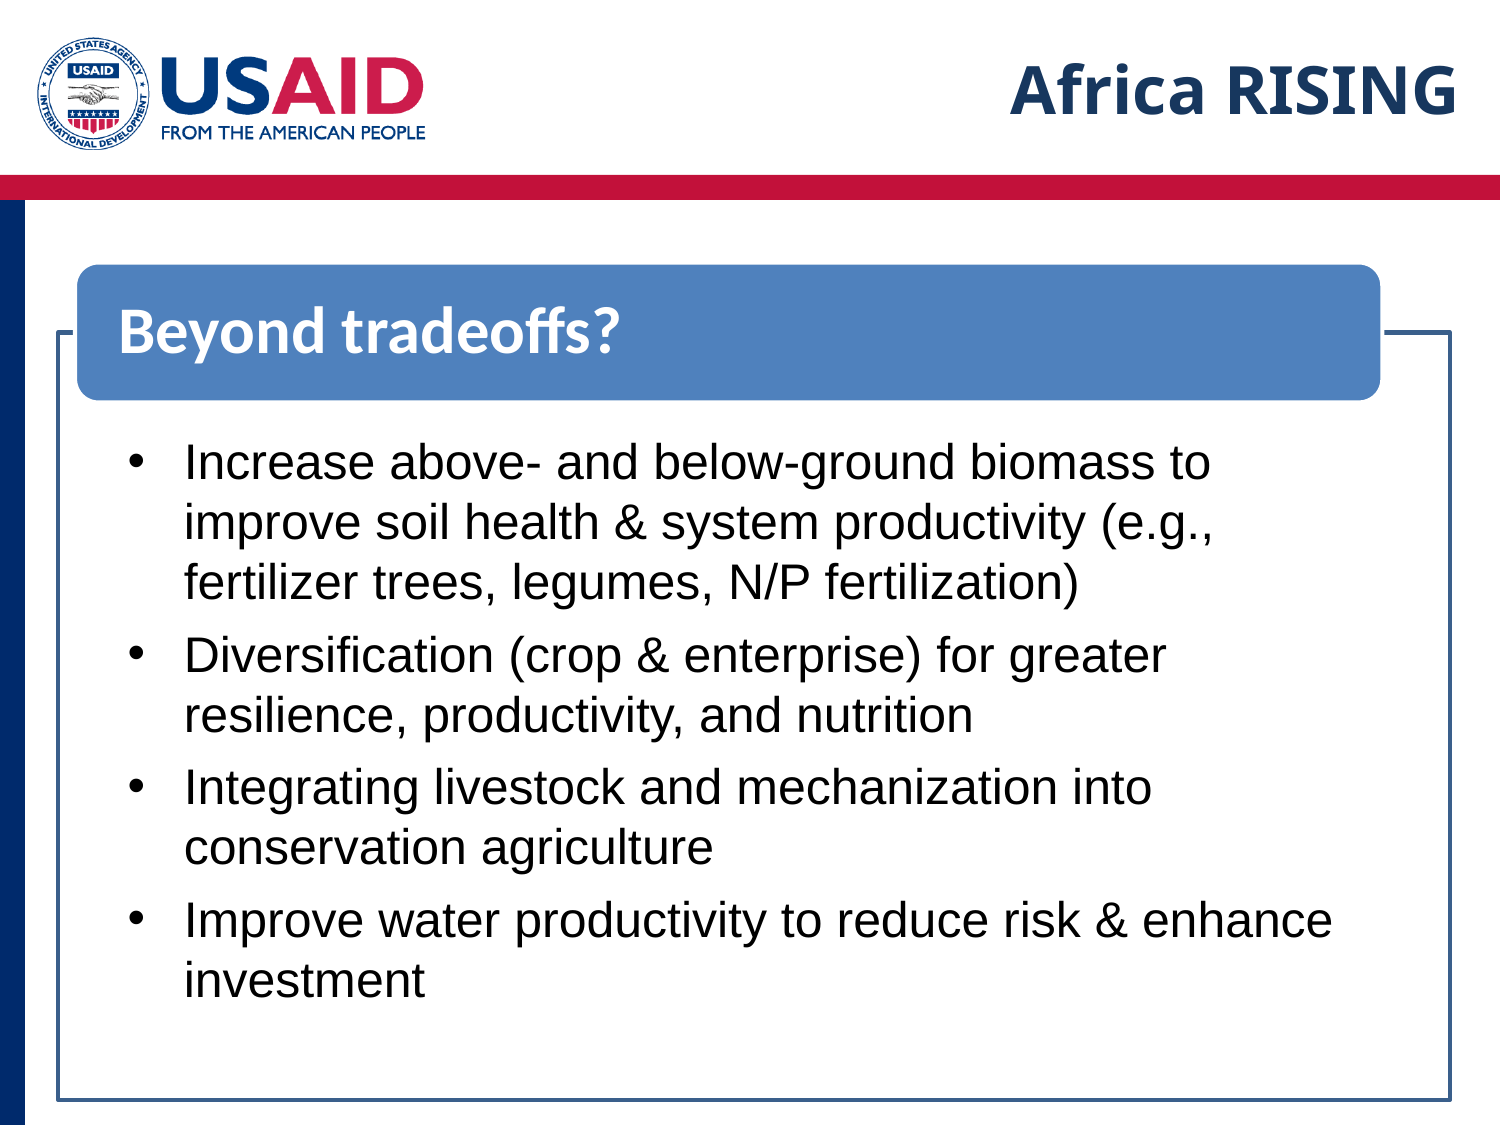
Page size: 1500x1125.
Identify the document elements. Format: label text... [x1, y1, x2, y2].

text_box [56, 330, 1452, 1102]
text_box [74, 262, 1383, 403]
text_box Africa RISING [662, 0, 1475, 175]
picture [37, 37, 435, 150]
text_box Increase above- and below-ground biomass to improve soil health & system productivity (e.g., fertilizer trees, legumes, N/P fertilization) Diversification (crop & enterprise) for greater resilience, productivity, and nutrition Integrating livestock and mechanization into conservation agriculture Improve water productivity to reduce risk & enhance investment [112, 362, 1389, 1015]
